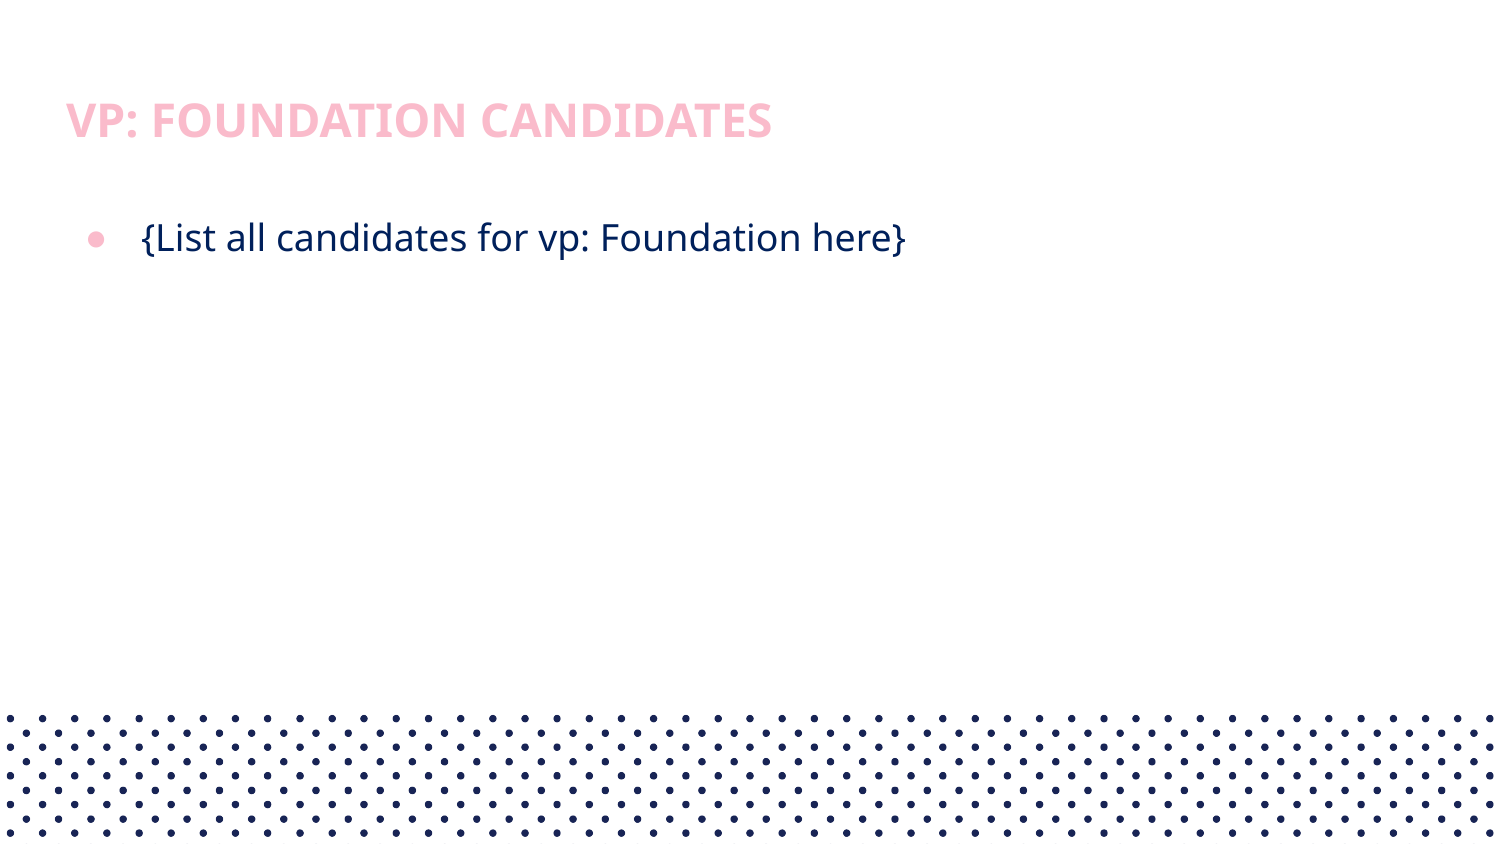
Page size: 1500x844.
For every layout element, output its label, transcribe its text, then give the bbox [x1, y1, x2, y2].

picture [0, 711, 1500, 844]
title VP: FOUNDATION CANDIDATES [51, 72, 1449, 167]
list {List all candidates for vp: Foundation here} [51, 189, 1378, 750]
